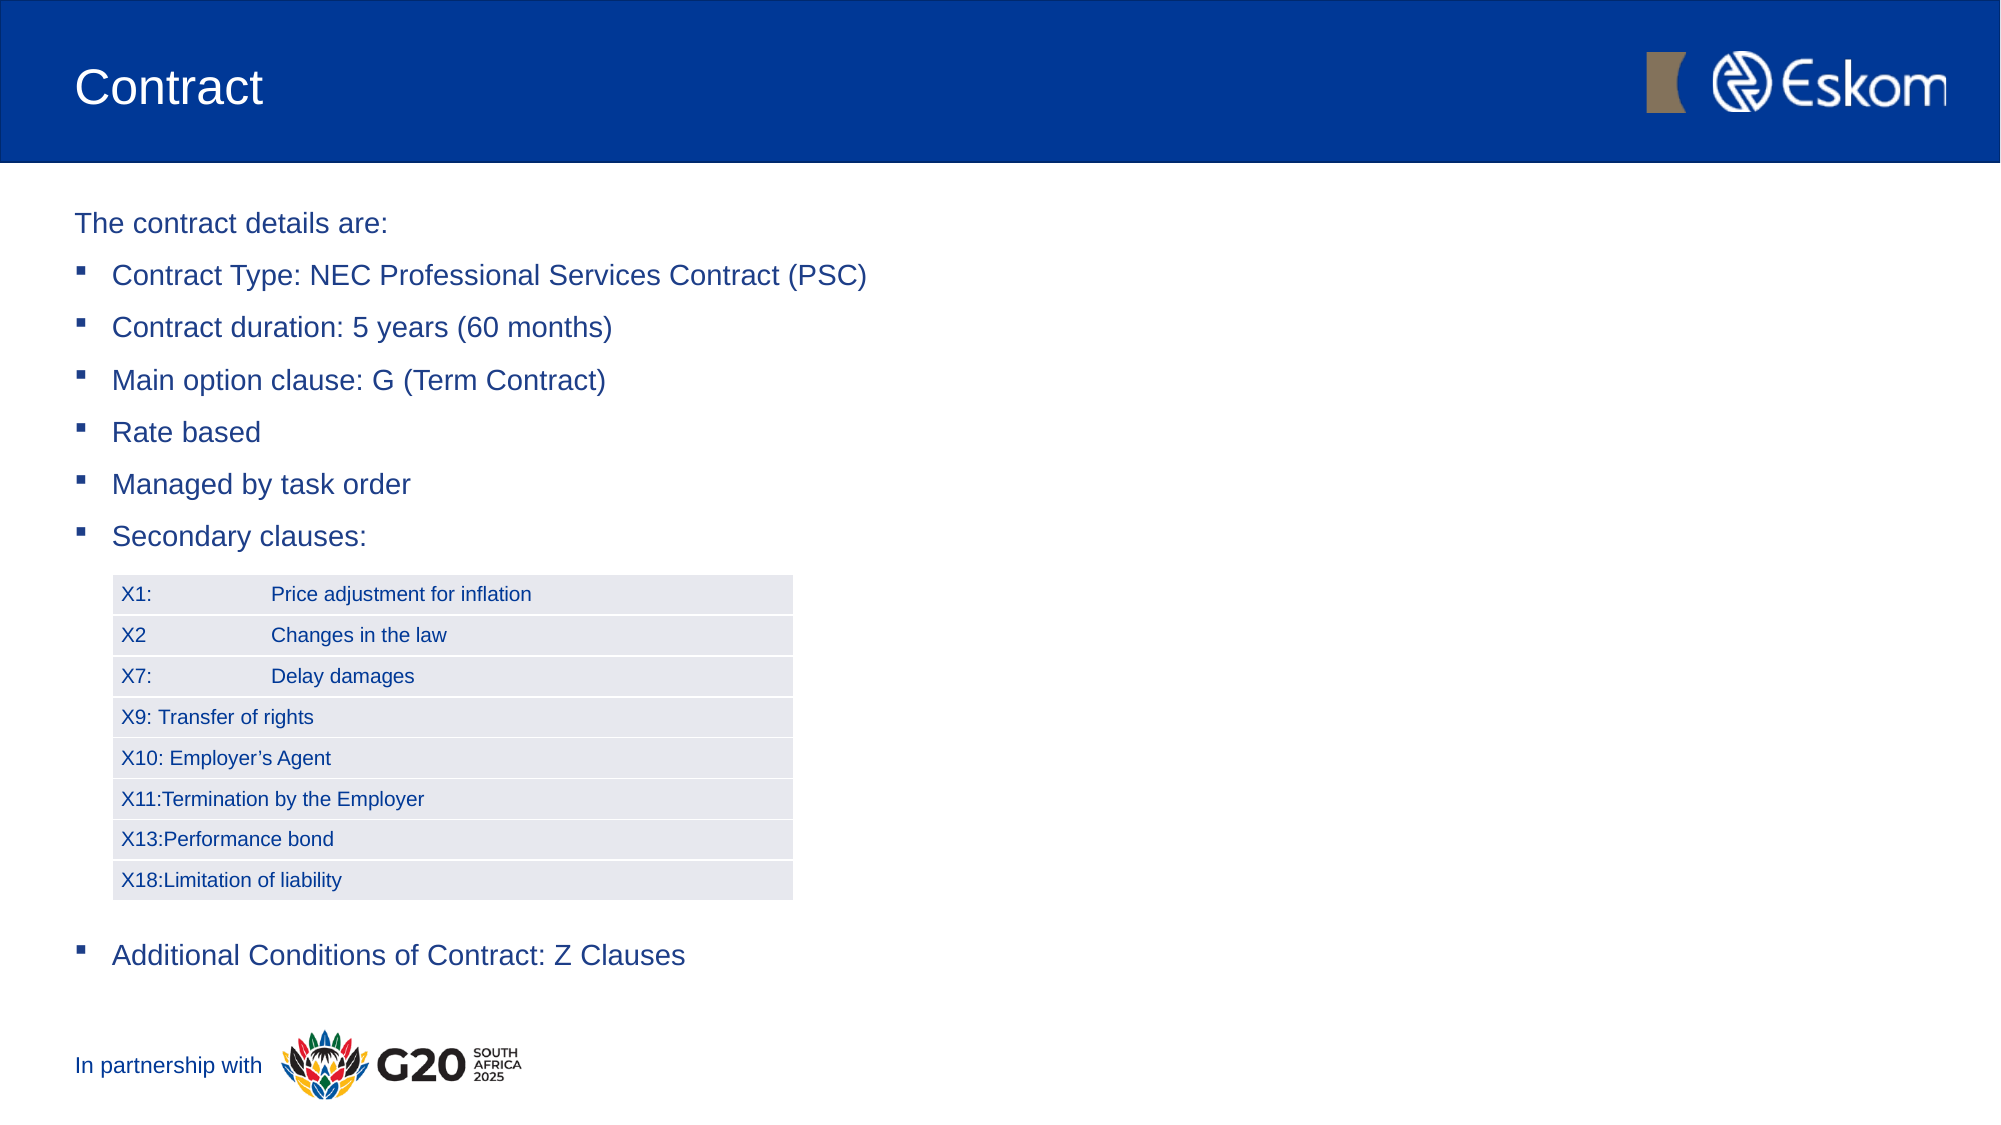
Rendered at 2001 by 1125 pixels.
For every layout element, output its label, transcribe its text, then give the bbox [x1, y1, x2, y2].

table_header X1: Price adjustment for inflation [113, 575, 793, 614]
table_cell X10 : Employer’s Agent [113, 738, 793, 778]
table_cell X13:Performance bond [113, 820, 793, 859]
table_cell X9: Transfer of rights [113, 698, 793, 737]
table_cell X11:Termination by the Employer [113, 779, 793, 819]
picture [280, 1029, 526, 1100]
title Contract [59, 33, 1620, 143]
list The contract details are: Contract Type: NEC Professional Services Contract (PSC) Contract duration: 5 years (60 months) Main option clause: G (Term Contract) Rate based Managed by task order Secondary clauses: Additional Conditions of Contract: Z Clauses [59, 200, 1927, 998]
table_cell X7: Delay damages [113, 657, 793, 696]
table_cell X2 Changes in the law [113, 616, 793, 655]
table_cell X18:Limitation of liability [113, 861, 793, 900]
